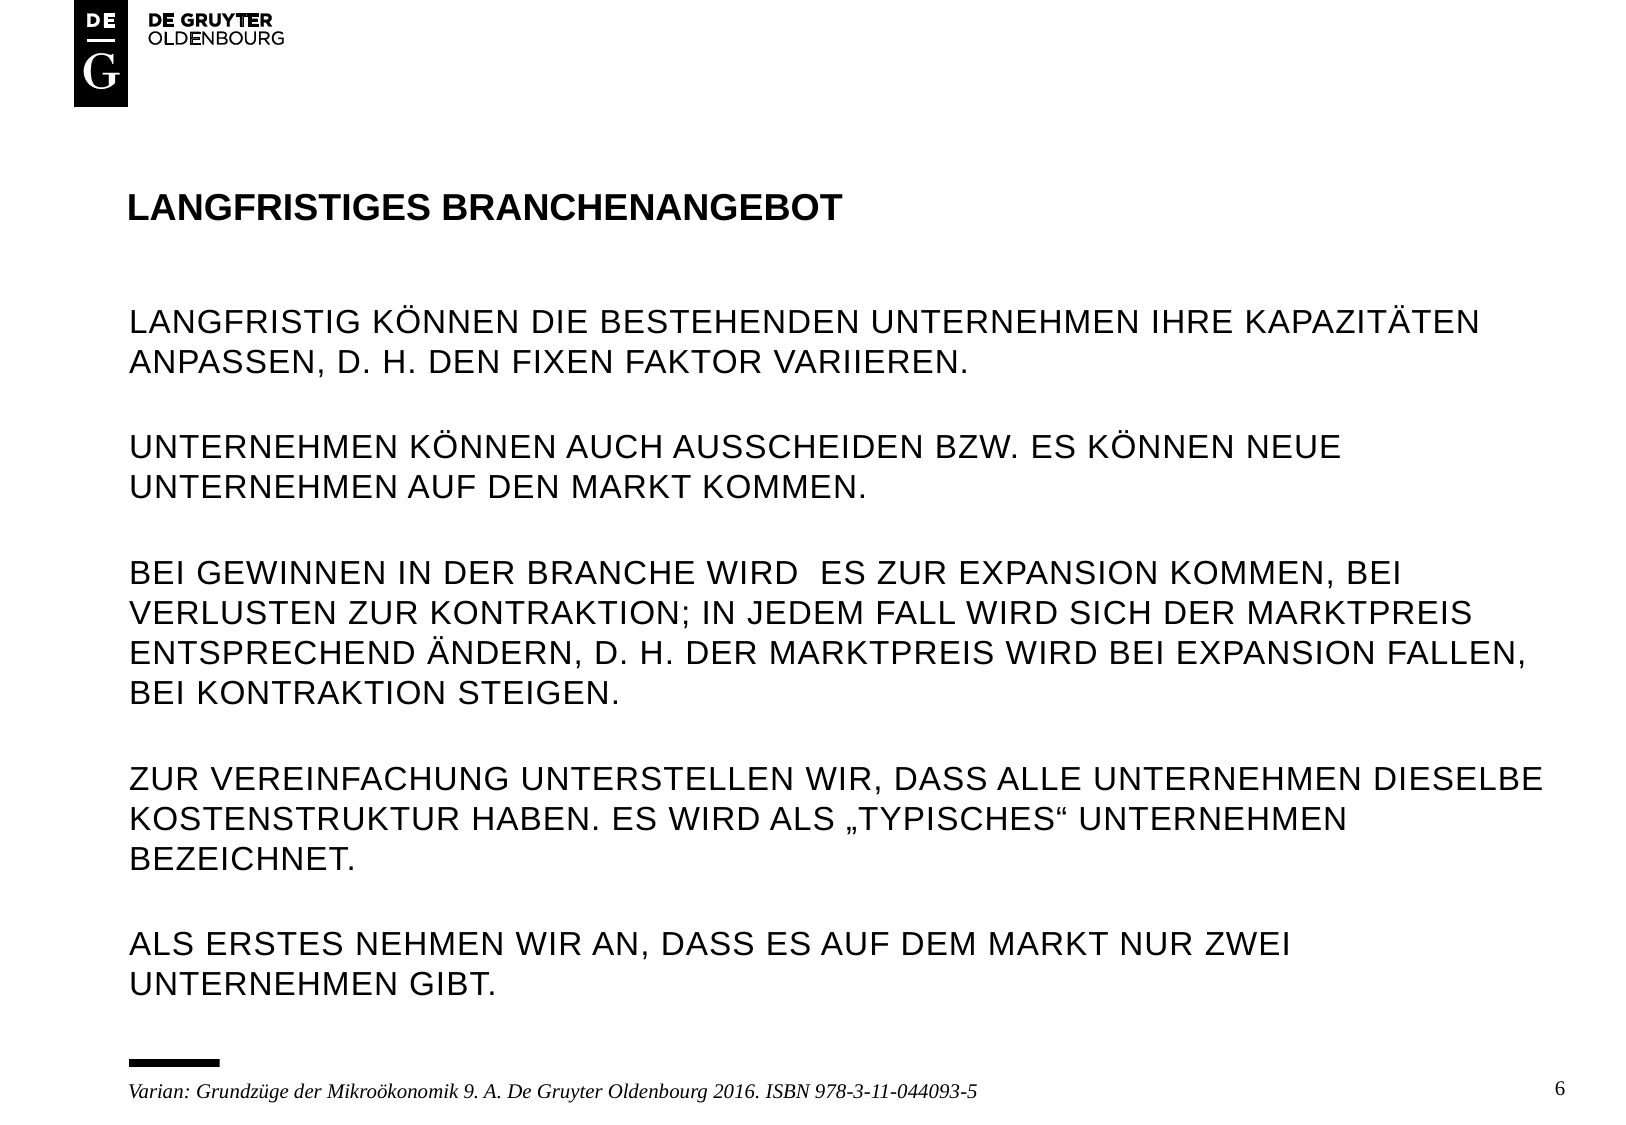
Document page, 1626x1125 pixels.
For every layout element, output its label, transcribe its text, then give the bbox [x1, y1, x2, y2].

list LANGFRISTIG KÖNNEN DIE BESTEHENDEN UNTERNEHMEN IHRE KAPAZITÄTEN ANPASSEN, D. H. DEN FIXEN FAKTOR VARIIEREN. UNTERNEHMEN KÖNNEN AUCH AUSSCHEIDEN BZW. ES KÖNNEN NEUE UNTERNEHMEN AUF DEN MARKT KOMMEN. BEI GEWINNEN IN DER bRANCHE WIRD ES ZUR EXPANSION KOMMEN, BEI VERLUSTEN ZUR KONTRAKTION; IN JEDEM FALL WIRD SICH DER MARKTPREIS ENTSPRECHEND ÄNDERN, D. h. DER MARKTPREIS WIRD BEI EXPANSION FALLEN, BEI KONTRAKTION STEIGEN. ZUR VEREINFACHUNG UNTERSTELLEN WIR, DASS ALLE UNTERNEHMEN DIESELBE KOSTENSTRUKTUR HABEN. Es WIRD ALS „TYPISCHES“ UNTERNEHMEN BEZEICHNET. ALS ERSTES NEHMEN WIR AN, DASS ES AUF DEM MARKT NUR ZWEI UNTERNEHMEN GIBT. [129, 299, 1556, 1018]
slide_number 6 [1554, 1074, 1614, 1104]
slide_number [128, 1077, 1539, 1108]
title LANGFRISTIGEs bRANCHENANGEBOT [126, 182, 1554, 246]
